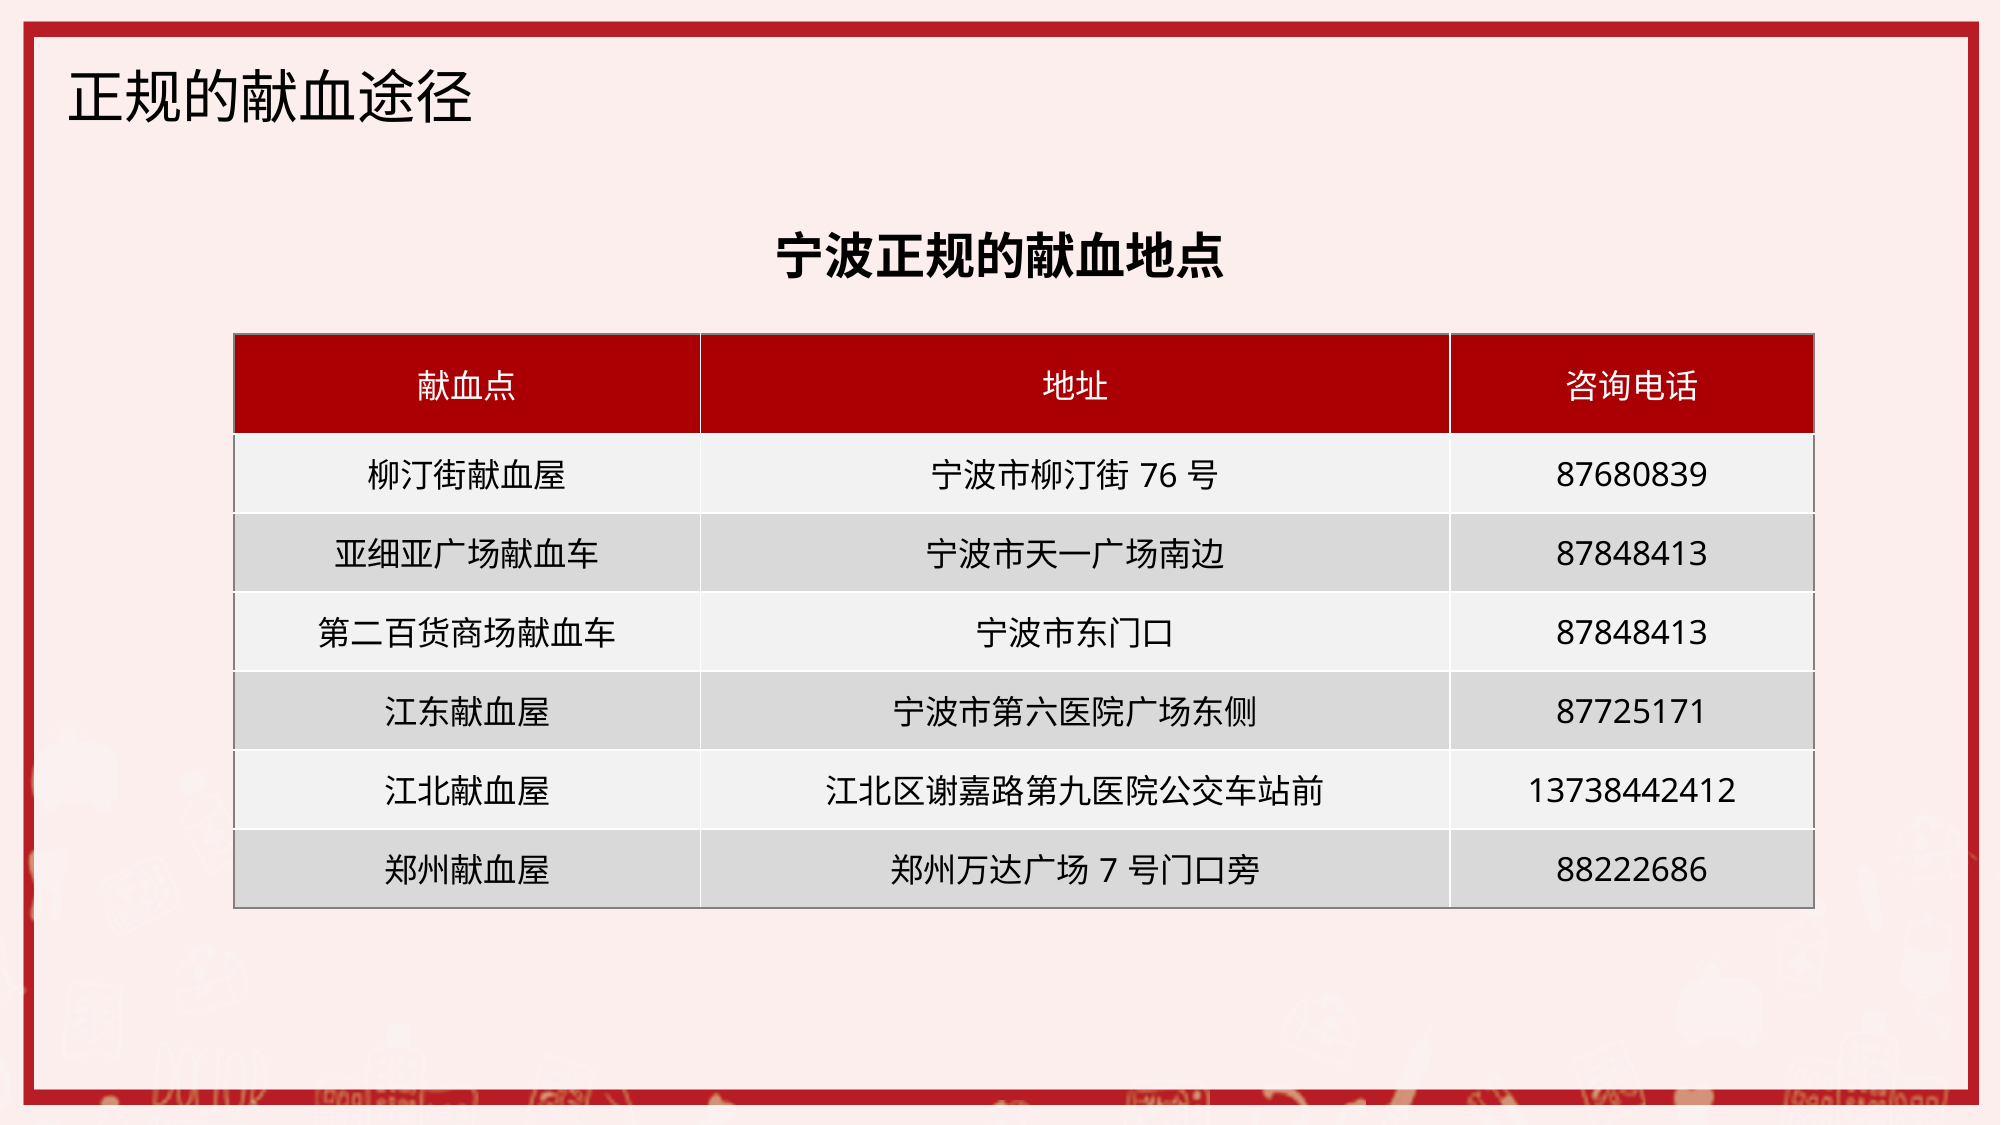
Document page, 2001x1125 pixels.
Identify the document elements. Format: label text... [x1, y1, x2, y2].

table_header 地址 [701, 335, 1449, 433]
table_cell 郑州献血屋 [235, 830, 700, 907]
text_box 正规的献血途径 [51, 52, 829, 138]
table_cell 宁波市天一广场南边 [701, 514, 1449, 591]
table_cell 13738442412 [1451, 751, 1813, 828]
table_cell 87680839 [1451, 435, 1813, 512]
table_cell 江北献血屋 [235, 751, 700, 828]
table_cell 宁波市东门口 [701, 593, 1449, 670]
table_cell 87848413 [1451, 514, 1813, 591]
table_cell 宁波市第六医院广场东侧 [701, 672, 1449, 749]
table_cell 柳汀街献血屋 [235, 435, 700, 512]
table_cell 郑州万达广场7号门口旁 [701, 830, 1449, 907]
table_cell 88222686 [1451, 830, 1813, 907]
table_cell 宁波市柳汀街76号 [701, 435, 1449, 512]
table_cell 87848413 [1451, 593, 1813, 670]
table_cell 87725171 [1451, 672, 1813, 749]
table_cell 江北区谢嘉路第九医院公交车站前 [701, 751, 1449, 828]
text_box 宁波正规的献血地点 [296, 217, 1704, 292]
picture [0, 0, 2000, 1125]
table_header 献血点 [235, 335, 700, 433]
table_cell 第二百货商场献血车 [235, 593, 700, 670]
table_cell 亚细亚广场献血车 [235, 514, 700, 591]
table_cell 江东献血屋 [235, 672, 700, 749]
table_header 咨询电话 [1451, 335, 1813, 433]
